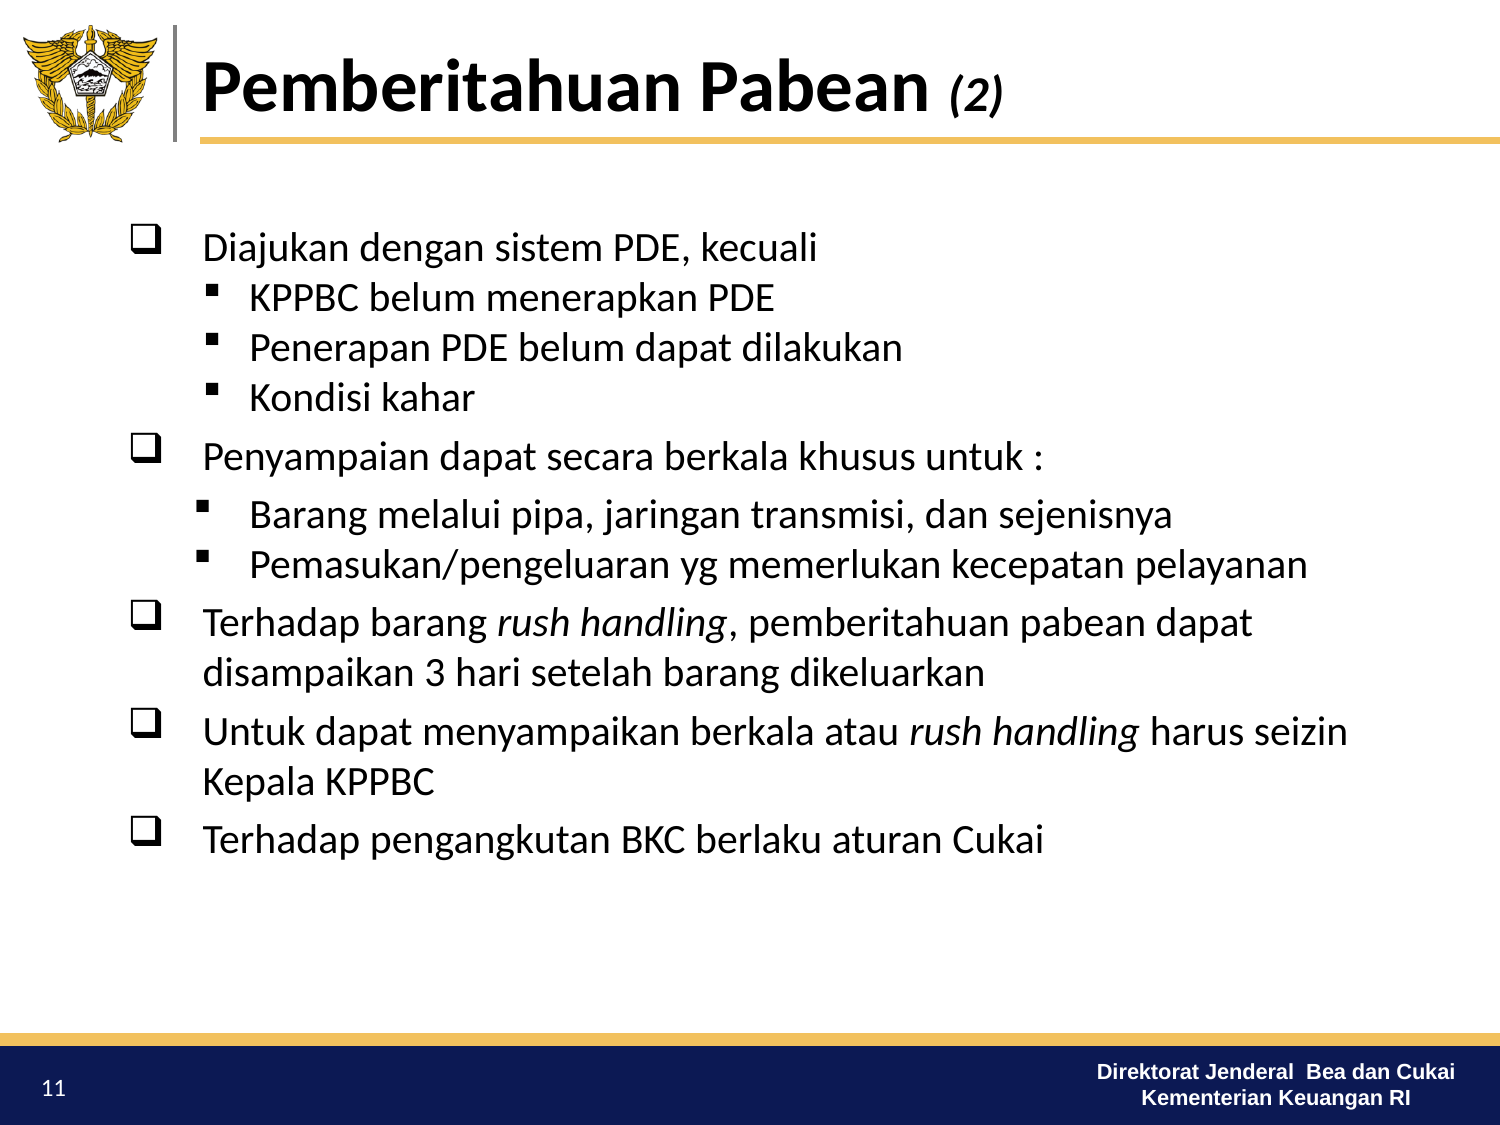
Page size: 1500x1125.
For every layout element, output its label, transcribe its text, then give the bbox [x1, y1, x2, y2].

list Diajukan dengan sistem PDE, kecuali KPPBC belum menerapkan PDE Penerapan PDE belum dapat dilakukan Kondisi kahar Penyampaian dapat secara berkala khusus untuk : Barang melalui pipa, jaringan transmisi, dan sejenisnya Pemasukan/pengeluaran yg memerlukan kecepatan pelayanan Terhadap barang rush handling, pemberitahuan pabean dapat disampaikan 3 hari setelah barang dikeluarkan Untuk dapat menyampaikan berkala atau rush handling harus seizin Kepala KPPBC Terhadap pengangkutan BKC berlaku aturan Cukai [112, 212, 1428, 988]
title Pemberitahuan Pabean (2) [187, 12, 1500, 150]
picture [0, 1033, 1500, 1125]
picture [19, 19, 163, 150]
slide_number 11 [25, 1056, 376, 1117]
